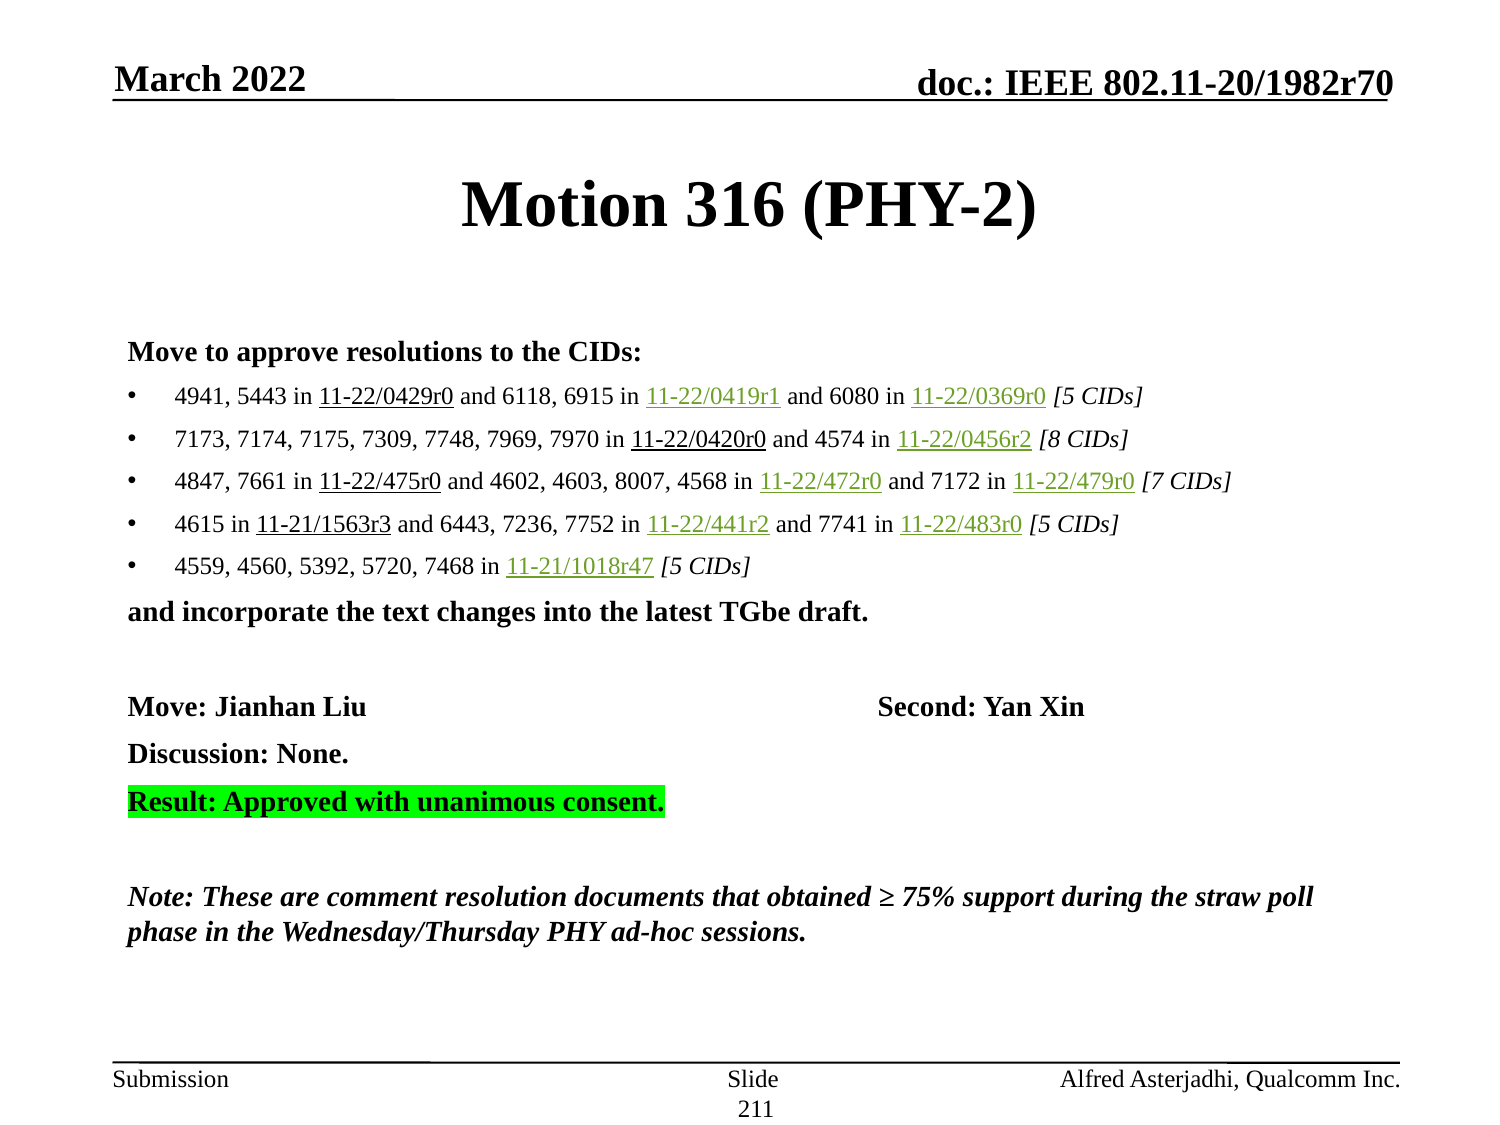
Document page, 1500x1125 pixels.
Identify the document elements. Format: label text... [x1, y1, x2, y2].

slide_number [114, 54, 423, 100]
footer Alfred Asterjadhi, Qualcomm Inc. [878, 1061, 1402, 1093]
list Move to approve resolutions to the CIDs: 4941, 5443 in 11-22/0429r0 and 6118, 6915 in 11-22/0419r1 and 6080 in 11-22/0369r0 [5 CIDs] 7173, 7174, 7175, 7309, 7748, 7969, 7970 in 11-22/0420r0 and 4574 in 11-22/0456r2 [8 CIDs] 4847, 7661 in 11-22/475r0 and 4602, 4603, 8007, 4568 in 11-22/472r0 and 7172 in 11-22/479r0 [7 CIDs] 4615 in 11-21/1563r3 and 6443, 7236, 7752 in 11-22/441r2 and 7741 in 11-22/483r0 [5 CIDs] 4559, 4560, 5392, 5720, 7468 in 11-21/1018r47 [5 CIDs] and incorporate the text changes into the latest TGbe draft. Move: Jianhan Liu Second: Yan Xin Discussion: None. Result: Approved with unanimous consent. Note: These are comment resolution documents that obtained ≥ 75% support during the straw poll phase in the Wednesday/Thursday PHY ad-hoc sessions. [112, 324, 1388, 1063]
title Motion 316 (PHY-2) [112, 112, 1388, 288]
slide_number Slide 211 [712, 1061, 800, 1123]
